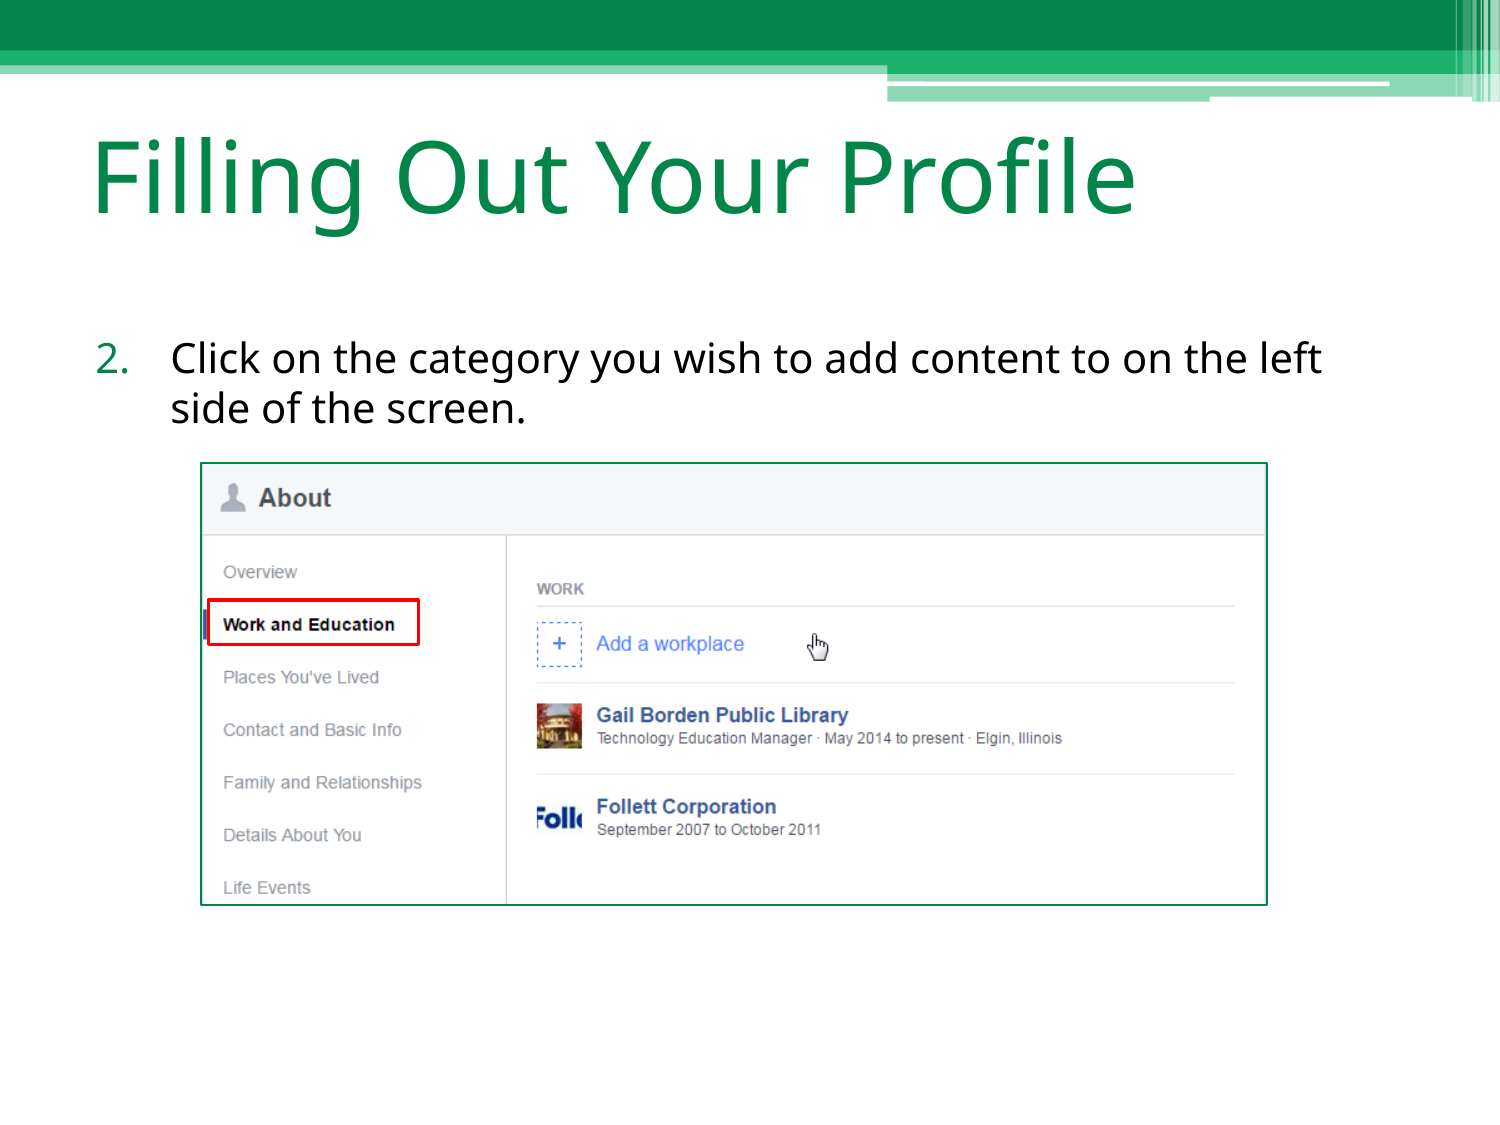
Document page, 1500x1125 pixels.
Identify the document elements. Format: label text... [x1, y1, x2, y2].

list Click on the category you wish to add content to on the left side of the screen. [80, 324, 1413, 450]
title Filling Out Your Profile [75, 85, 1425, 261]
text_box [202, 463, 1266, 904]
